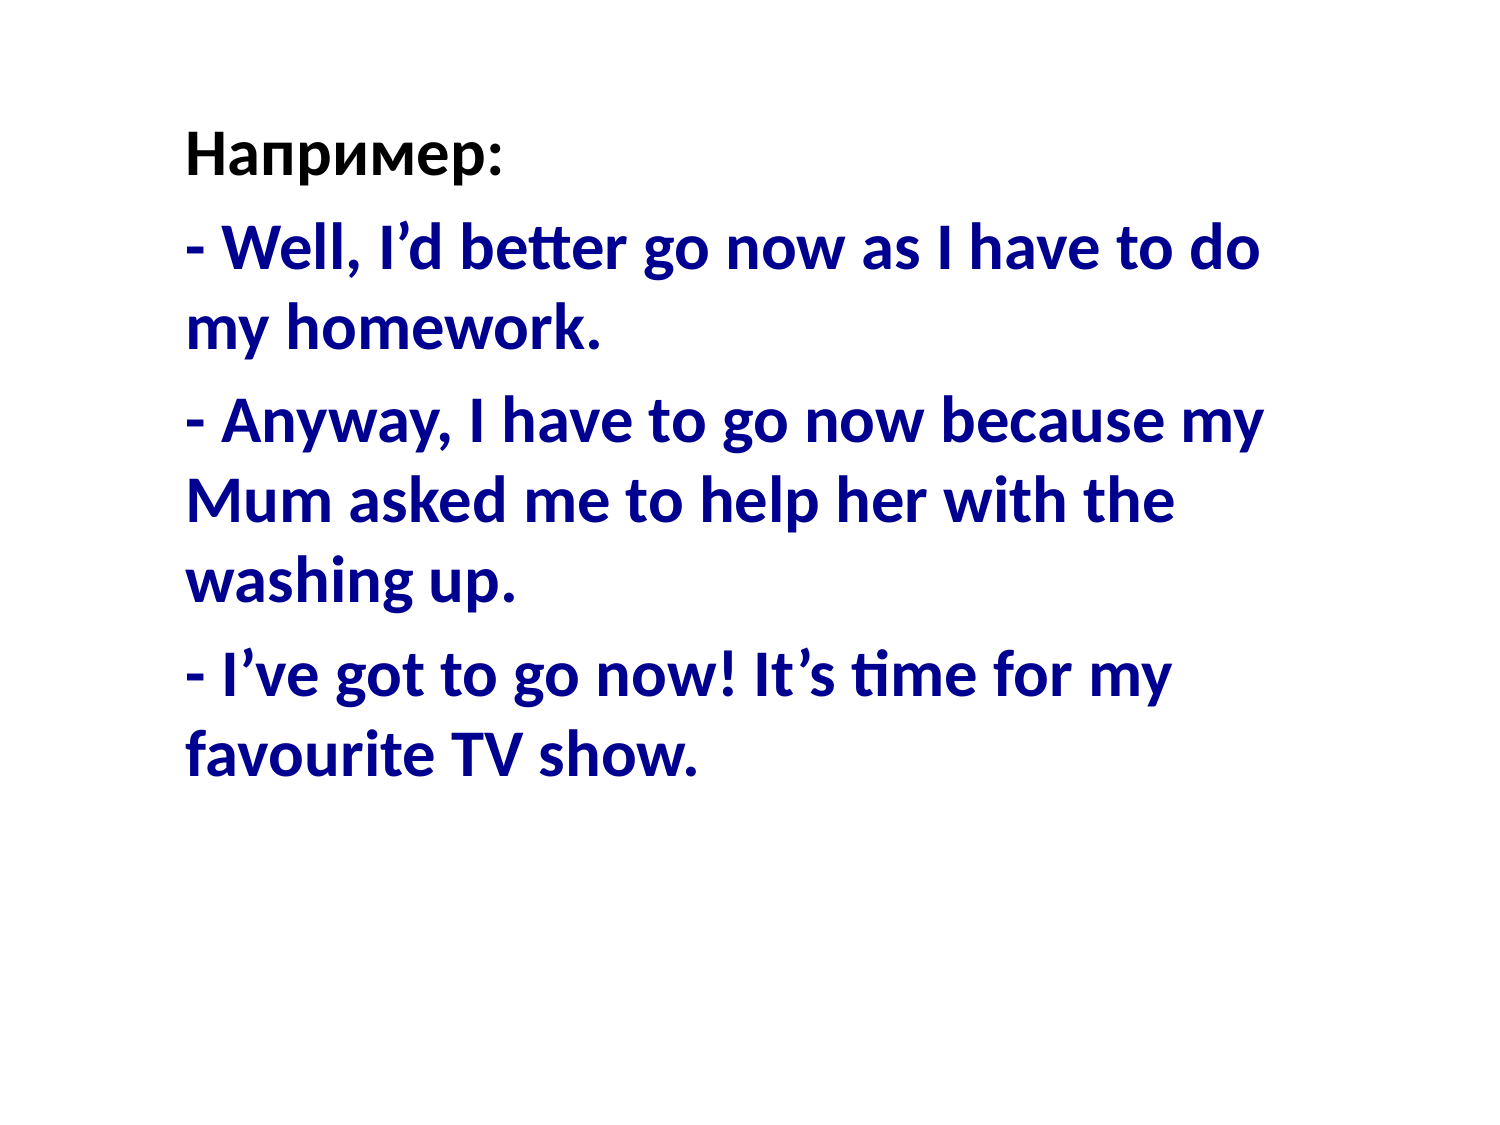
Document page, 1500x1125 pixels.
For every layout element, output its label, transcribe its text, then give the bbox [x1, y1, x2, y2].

text_box Например: - Well, I’d better go now as I have to do my homework. - Anyway, I have to go now because my Mum asked me to help her with the washing up. - I’ve got to go now! It’s time for my favourite TV show. [171, 101, 1341, 1035]
